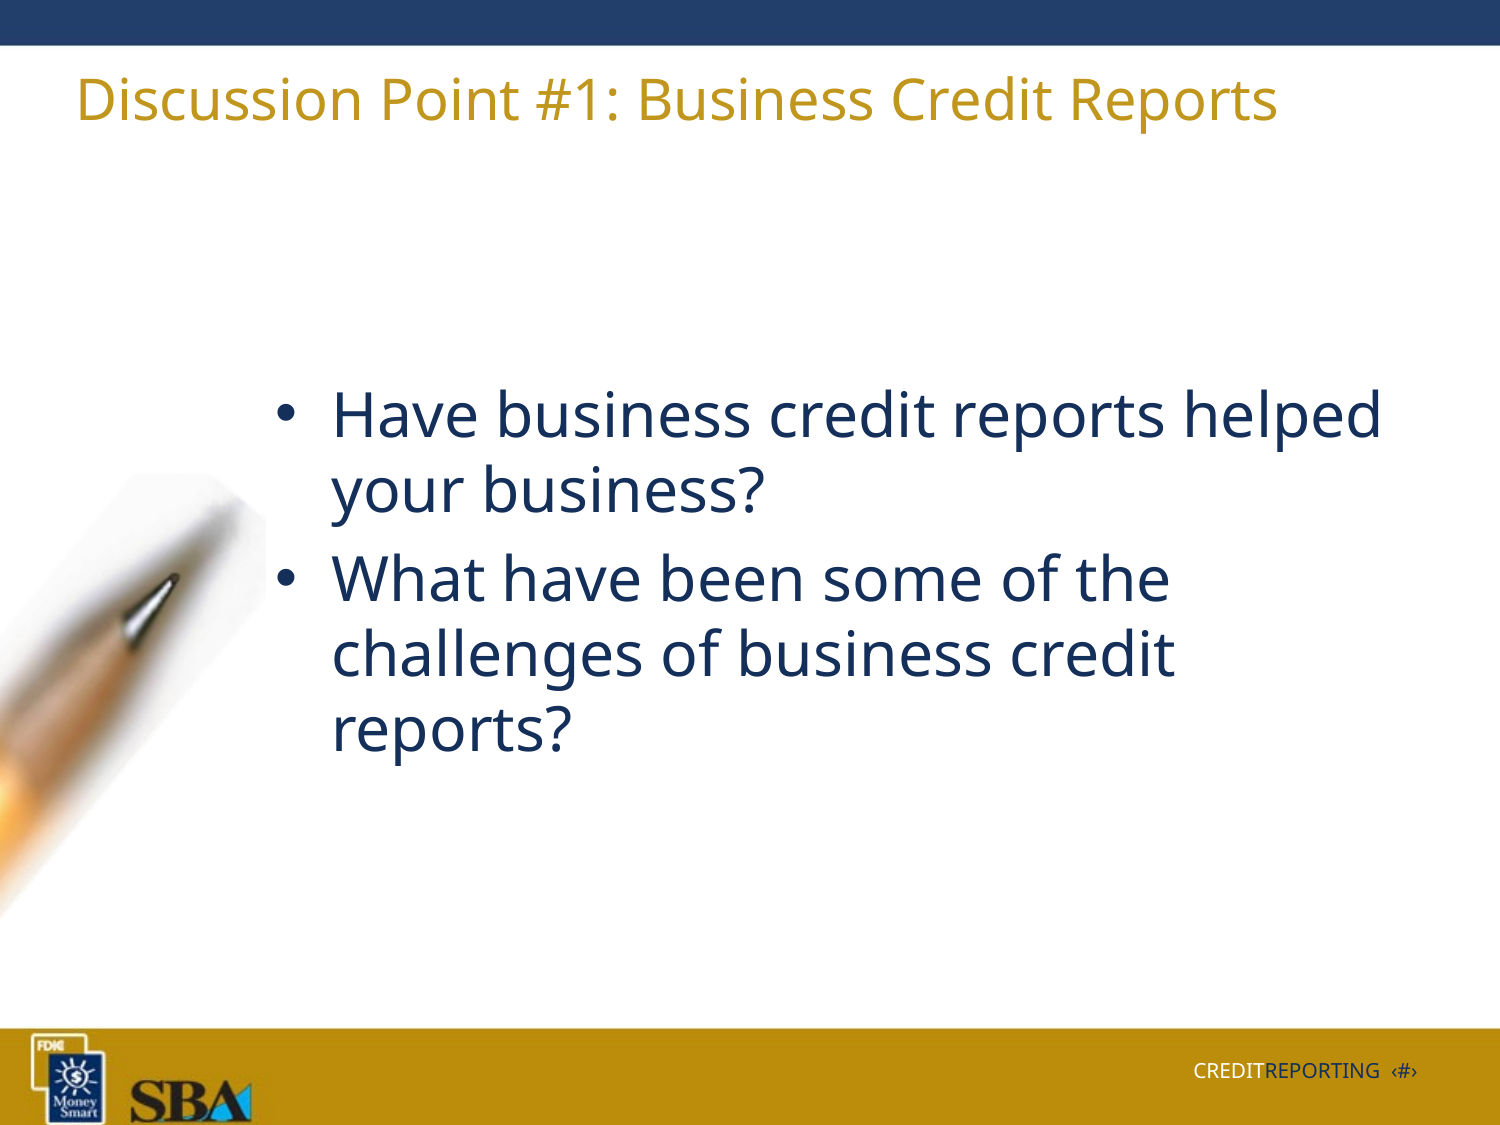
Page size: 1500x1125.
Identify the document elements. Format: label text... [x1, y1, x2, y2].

title Discussion Point #1: Business Credit Reports [74, 61, 1426, 163]
list Have business credit reports helped your business? What have been some of the challenges of business credit reports? [274, 374, 1426, 1076]
picture [0, 0, 1500, 1125]
